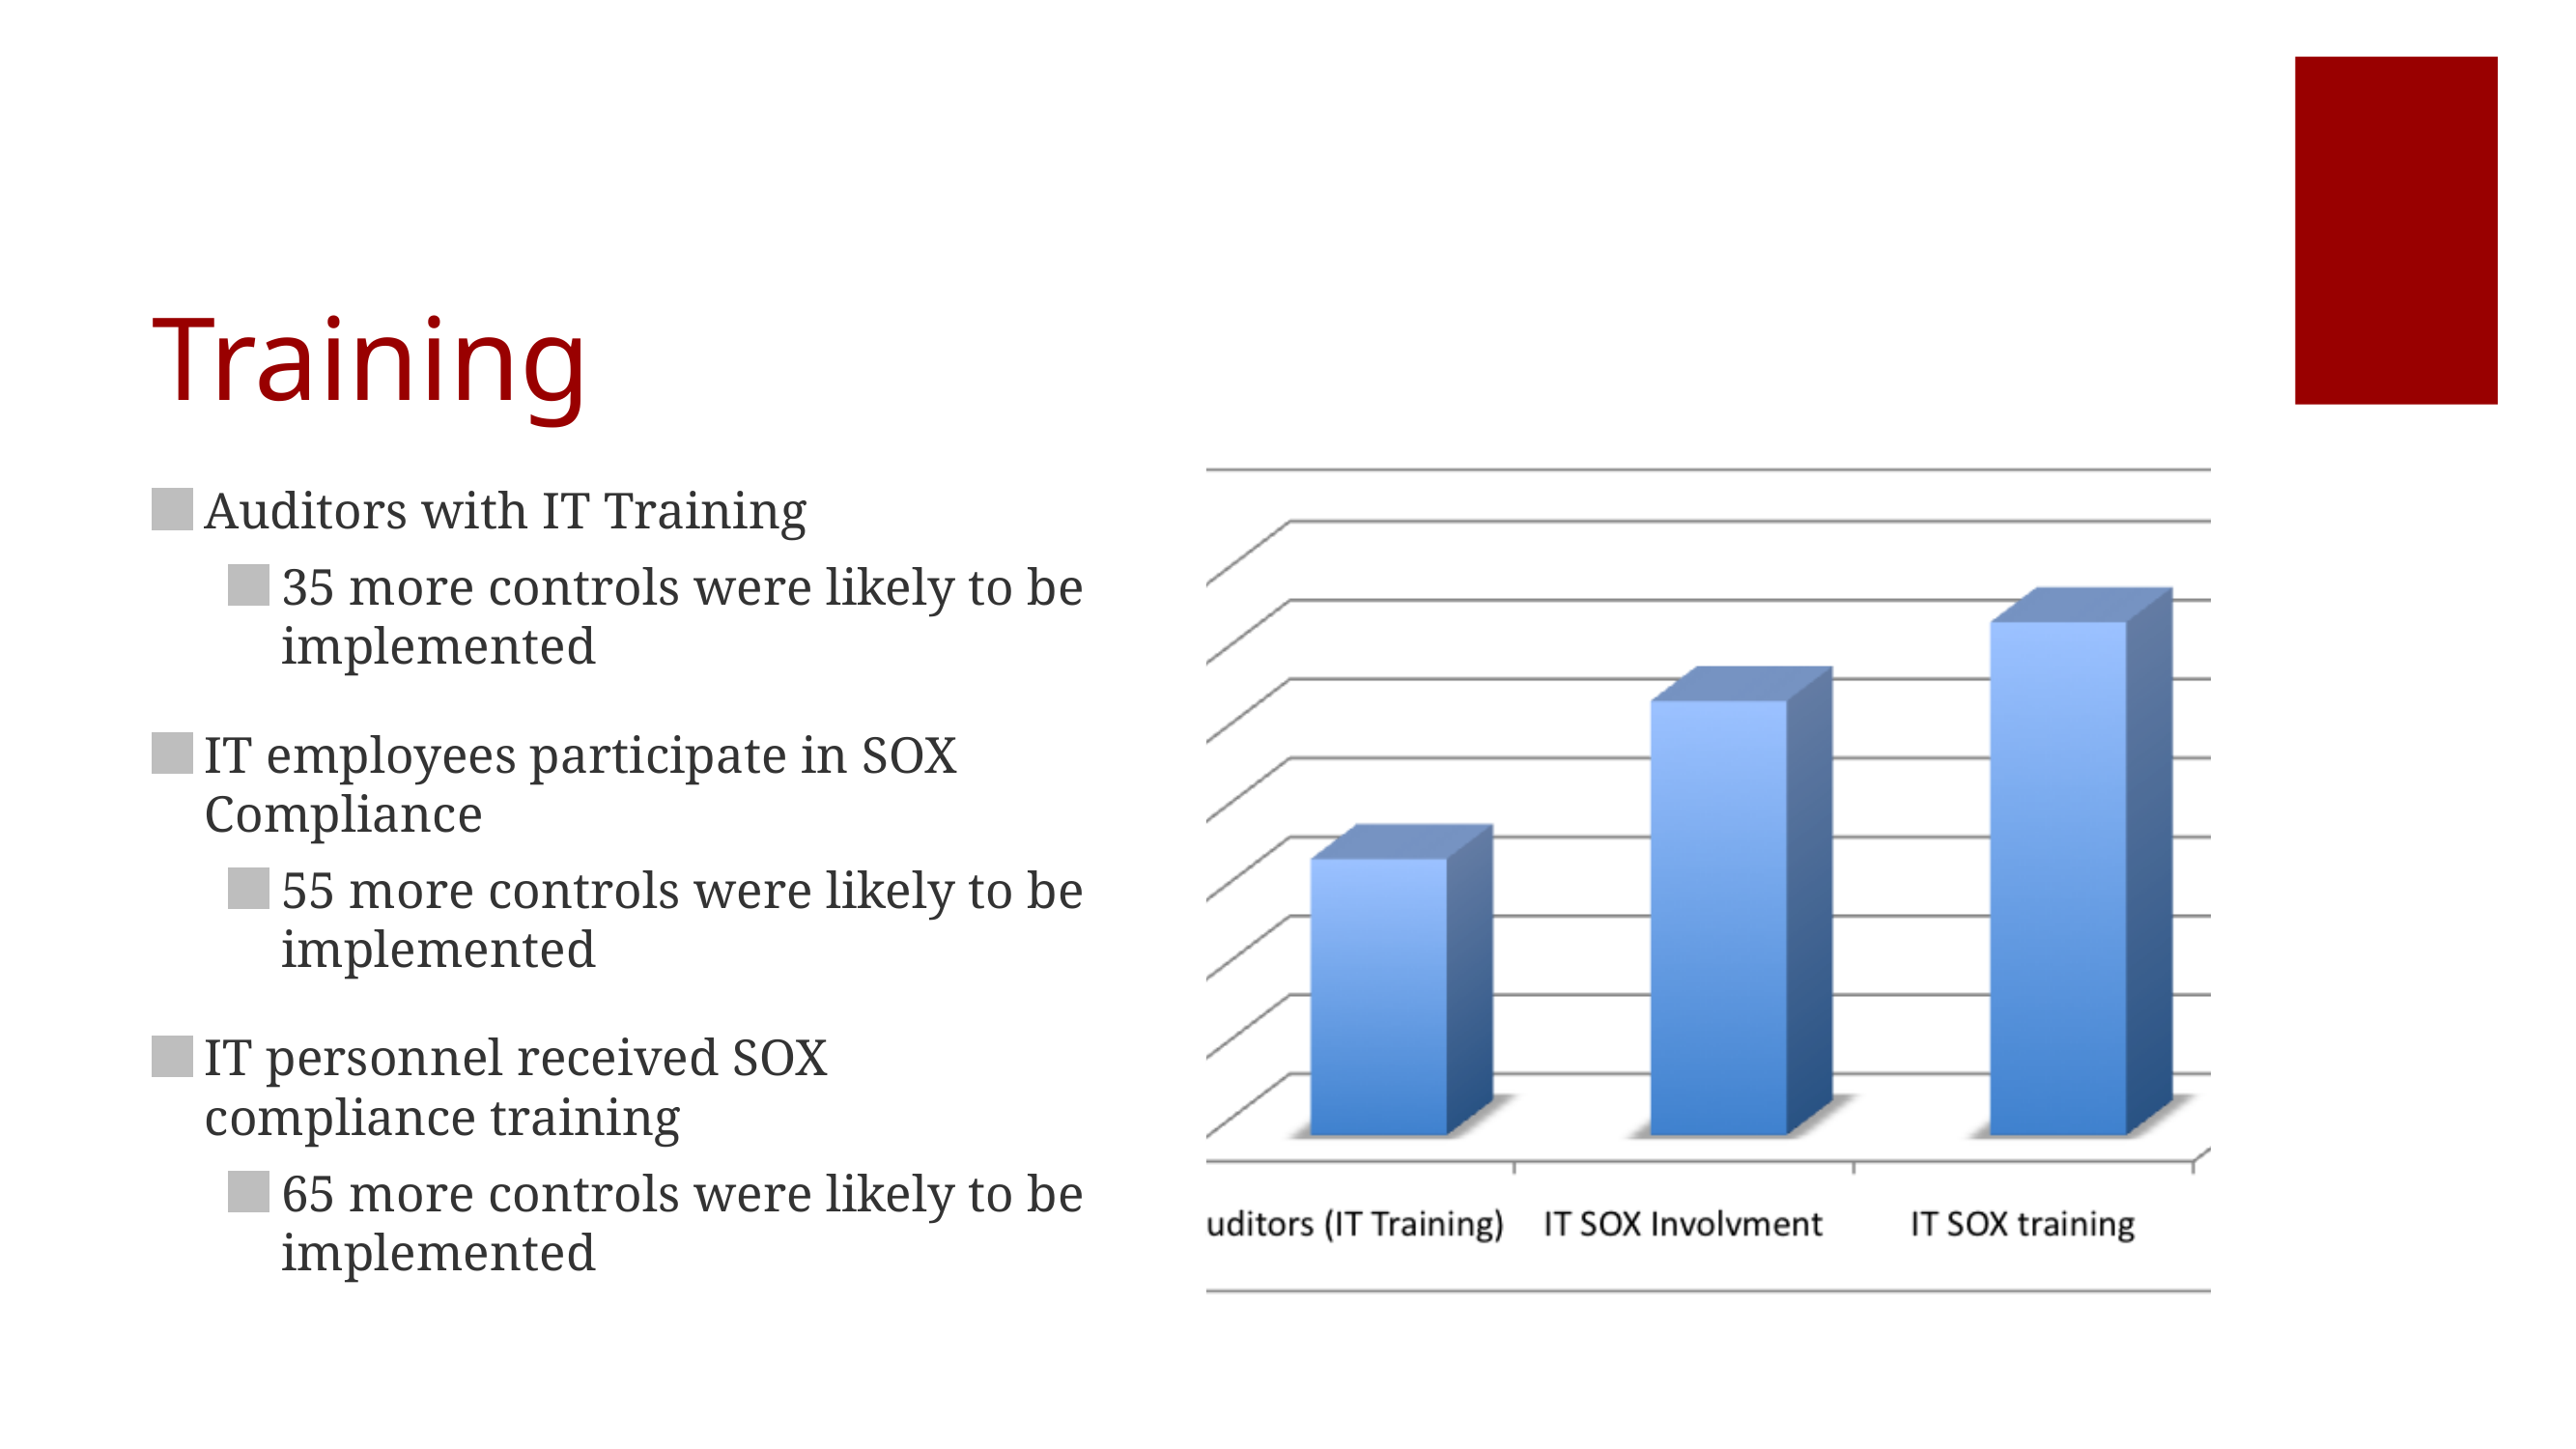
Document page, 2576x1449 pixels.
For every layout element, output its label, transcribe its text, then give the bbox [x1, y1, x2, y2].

picture [228, 564, 269, 606]
picture [152, 1036, 193, 1077]
list Auditors with IT Training 35 more controls were likely to be implemented IT employees participate in SOX Compliance 55 more controls were likely to be implemented IT personnel received SOX compliance training 65 more controls were likely to be implemented [128, 468, 1134, 1294]
picture [152, 732, 193, 774]
title Training [128, 193, 2211, 435]
picture [228, 867, 269, 909]
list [1205, 467, 2212, 1295]
picture [152, 488, 193, 530]
picture [228, 1171, 269, 1212]
